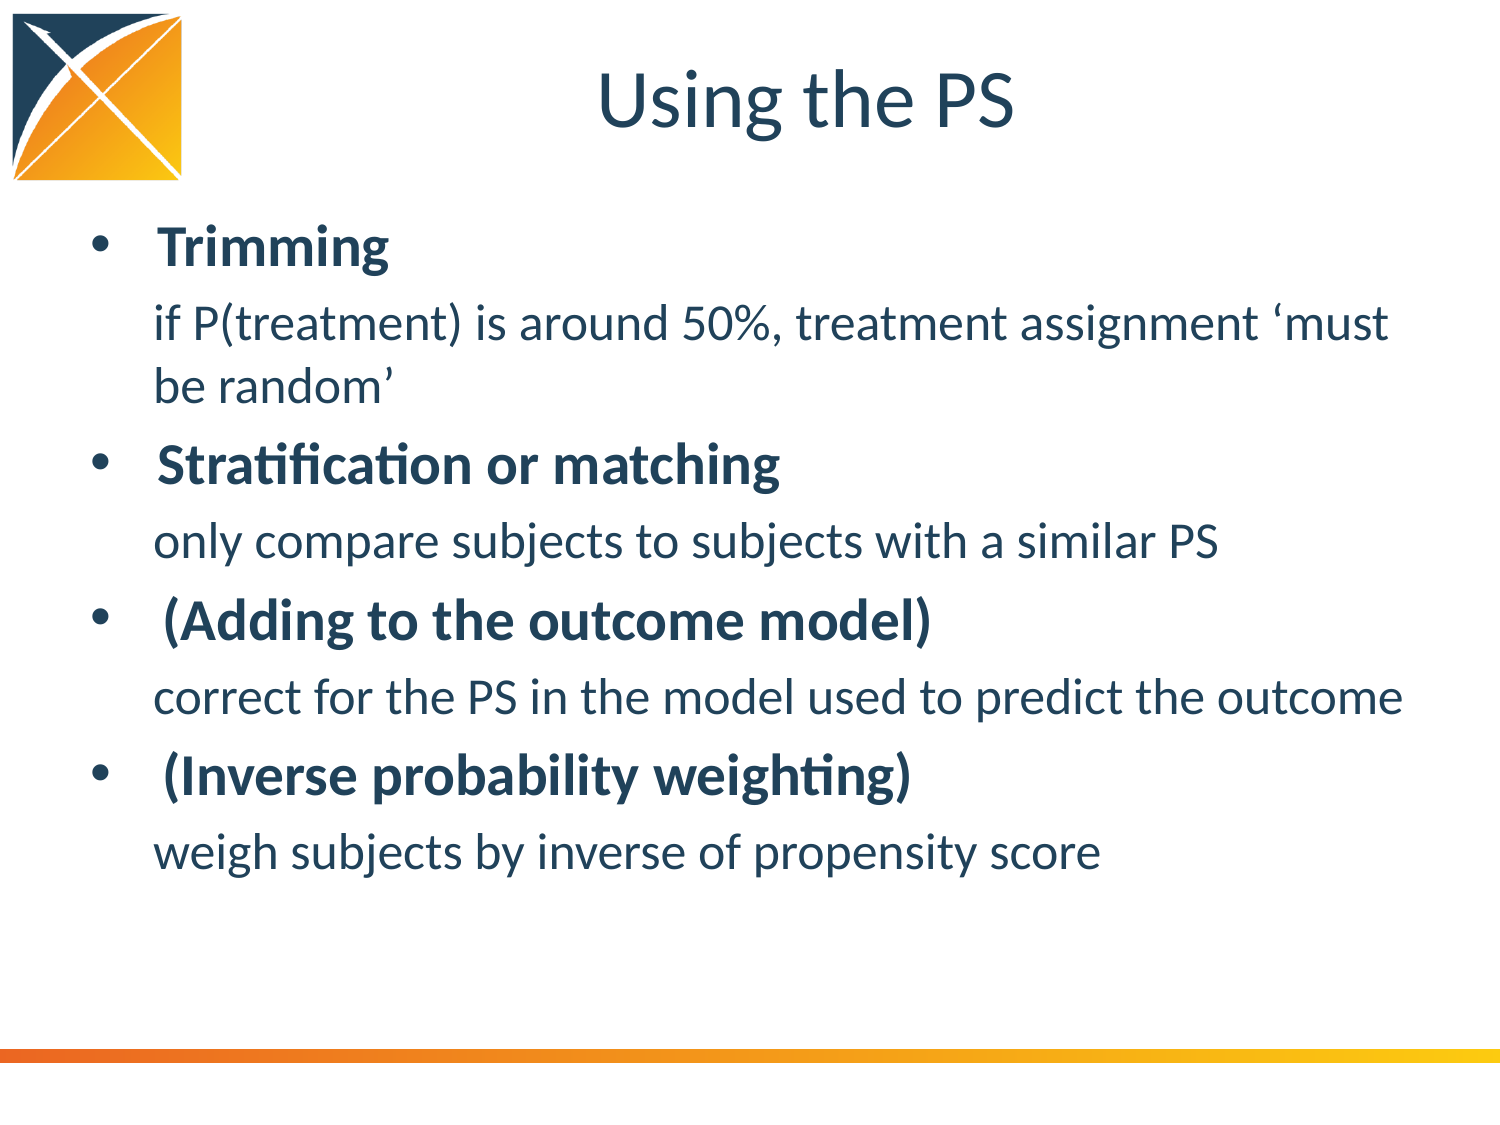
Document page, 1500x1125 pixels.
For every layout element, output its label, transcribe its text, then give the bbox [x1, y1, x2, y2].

picture [0, 0, 206, 200]
list Trimming if P(treatment) is around 50%, treatment assignment ‘must be random’ Stratification or matching only compare subjects to subjects with a similar PS (Adding to the outcome model) correct for the PS in the model used to predict the outcome (Inverse probability weighting) weigh subjects by inverse of propensity score [75, 200, 1425, 1005]
title Using the PS [187, 24, 1425, 163]
